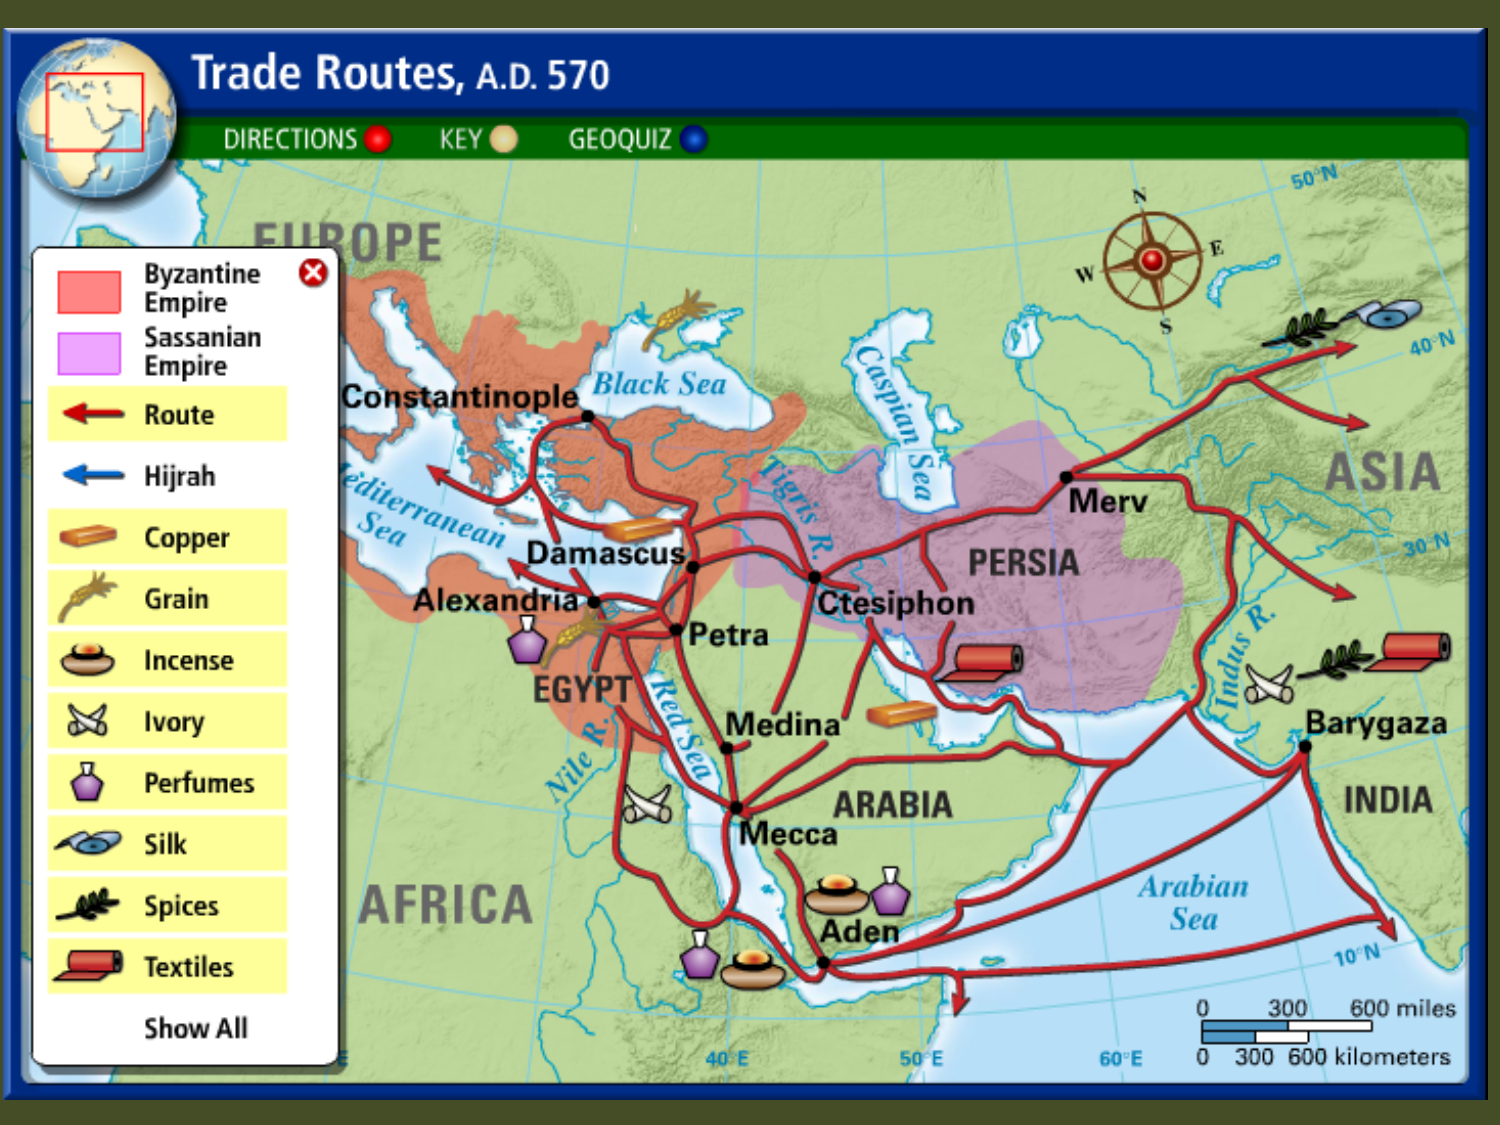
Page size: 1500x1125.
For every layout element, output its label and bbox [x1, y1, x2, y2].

list [7, 32, 1485, 1097]
